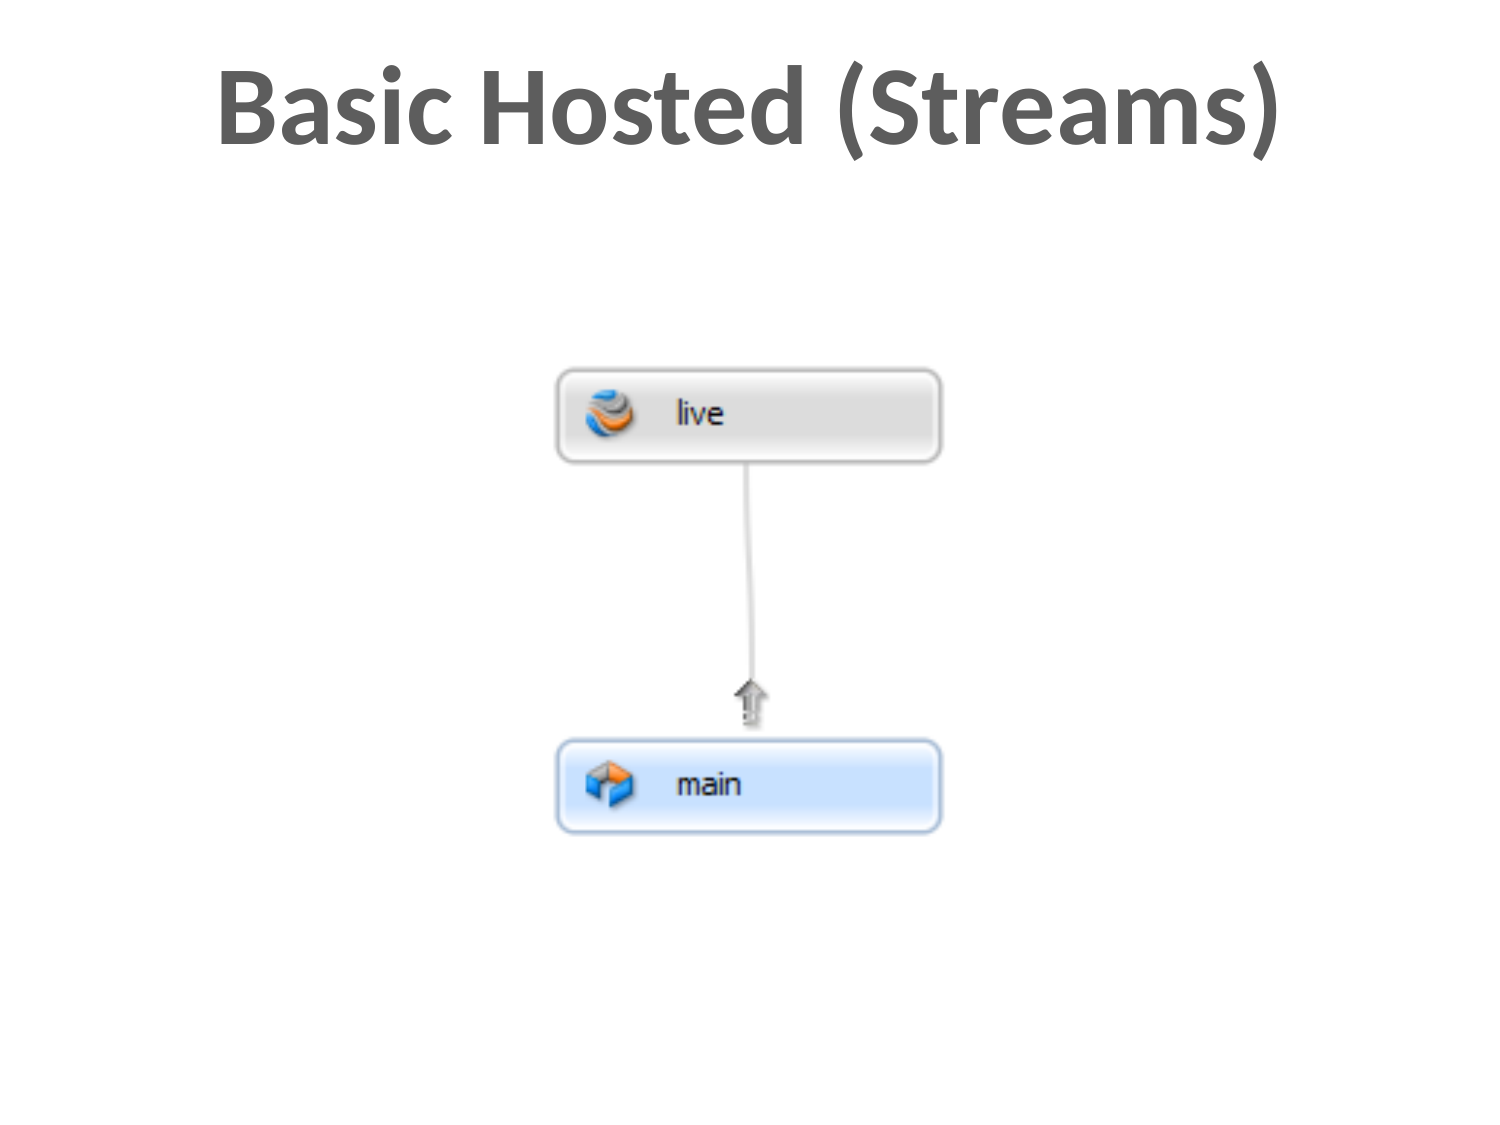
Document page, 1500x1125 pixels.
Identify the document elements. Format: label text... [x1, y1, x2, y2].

text_box Basic Hosted (Streams) [0, 24, 1500, 175]
picture [484, 312, 1016, 907]
